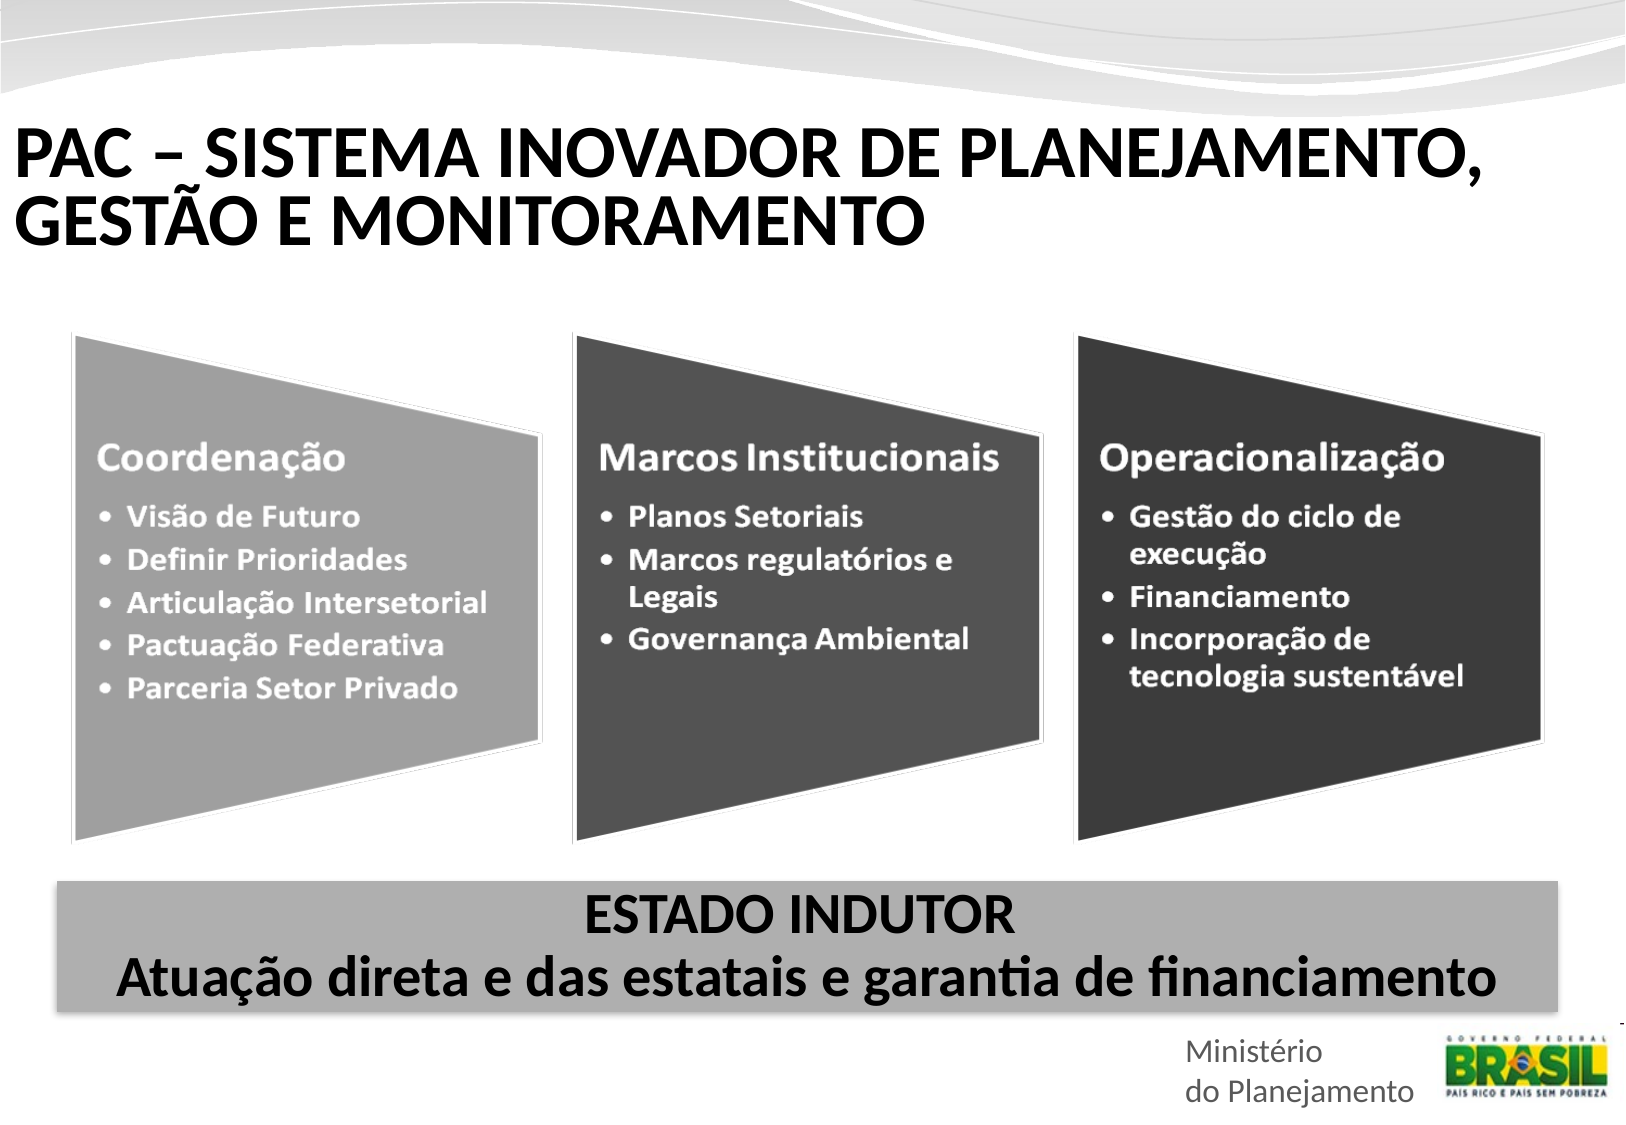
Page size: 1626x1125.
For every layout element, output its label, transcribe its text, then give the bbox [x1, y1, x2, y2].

picture [1437, 1023, 1624, 1110]
text_box PAC – SISTEMA INOVADOR DE PLANEJAMENTO, GESTÃO E MONITORAMENTO [0, 116, 1607, 267]
picture [68, 330, 1546, 847]
text_box ESTADO INDUTOR Atuação direta e das estatais e garantia de financiamento [56, 881, 1558, 1012]
